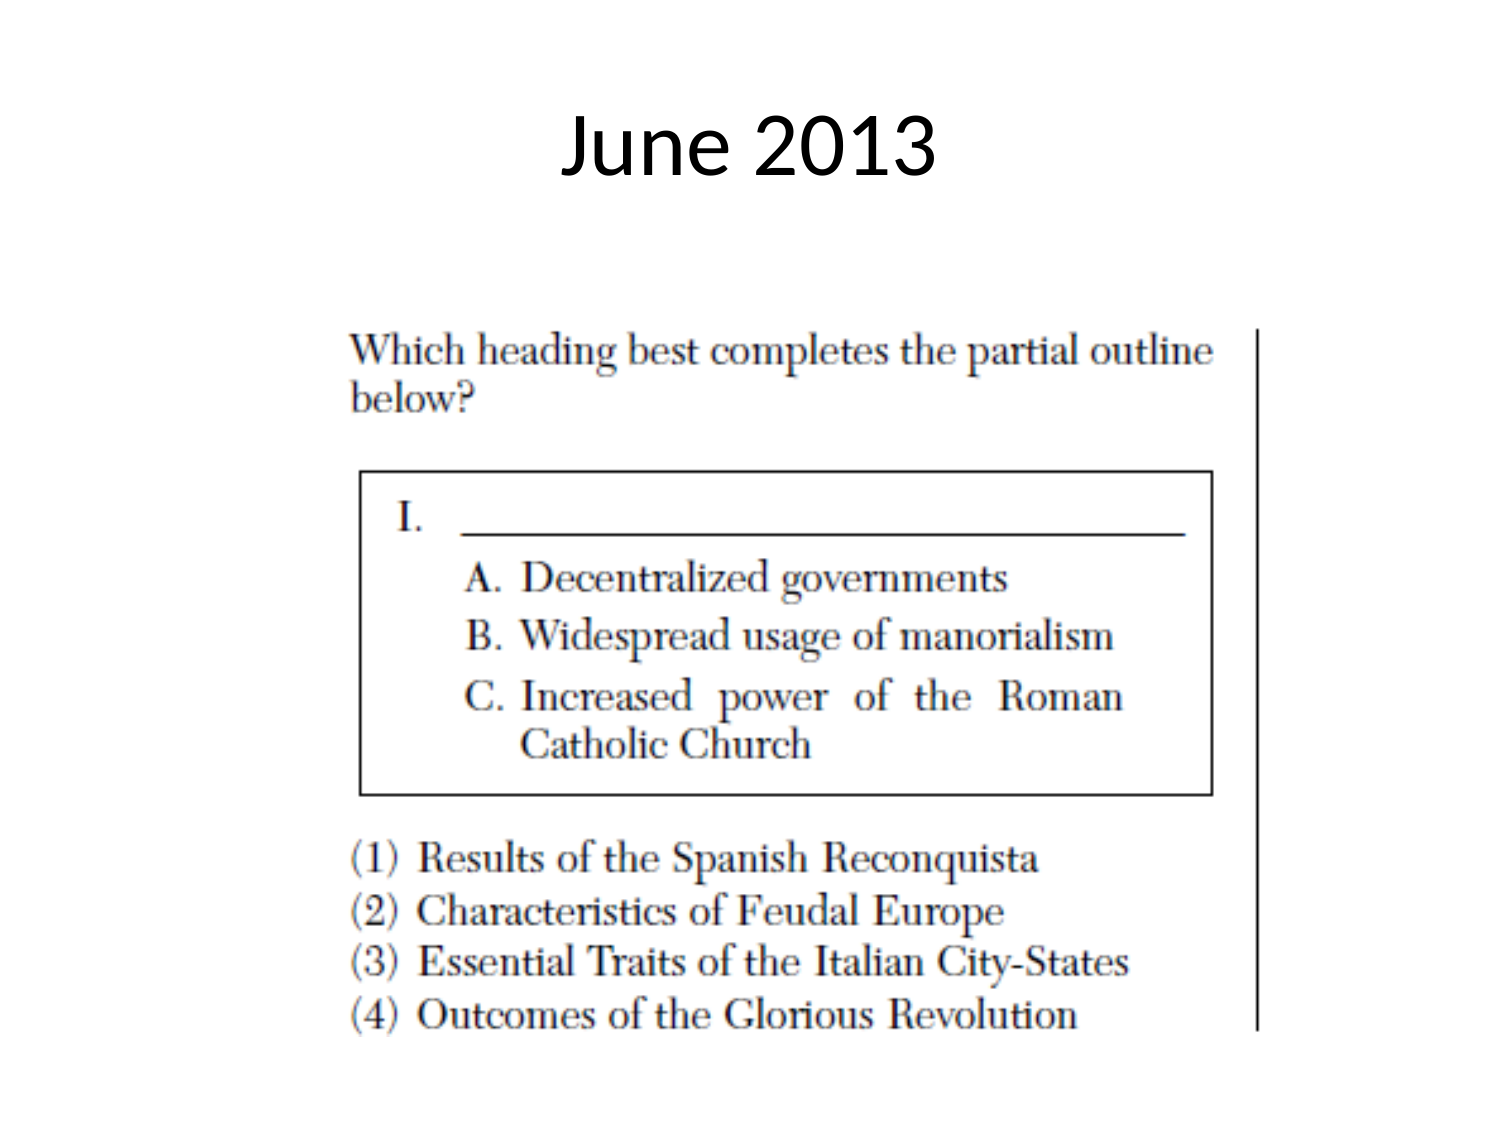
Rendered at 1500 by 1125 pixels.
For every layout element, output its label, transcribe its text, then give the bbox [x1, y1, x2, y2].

picture [337, 312, 1262, 1037]
title June 2013 [75, 45, 1425, 233]
